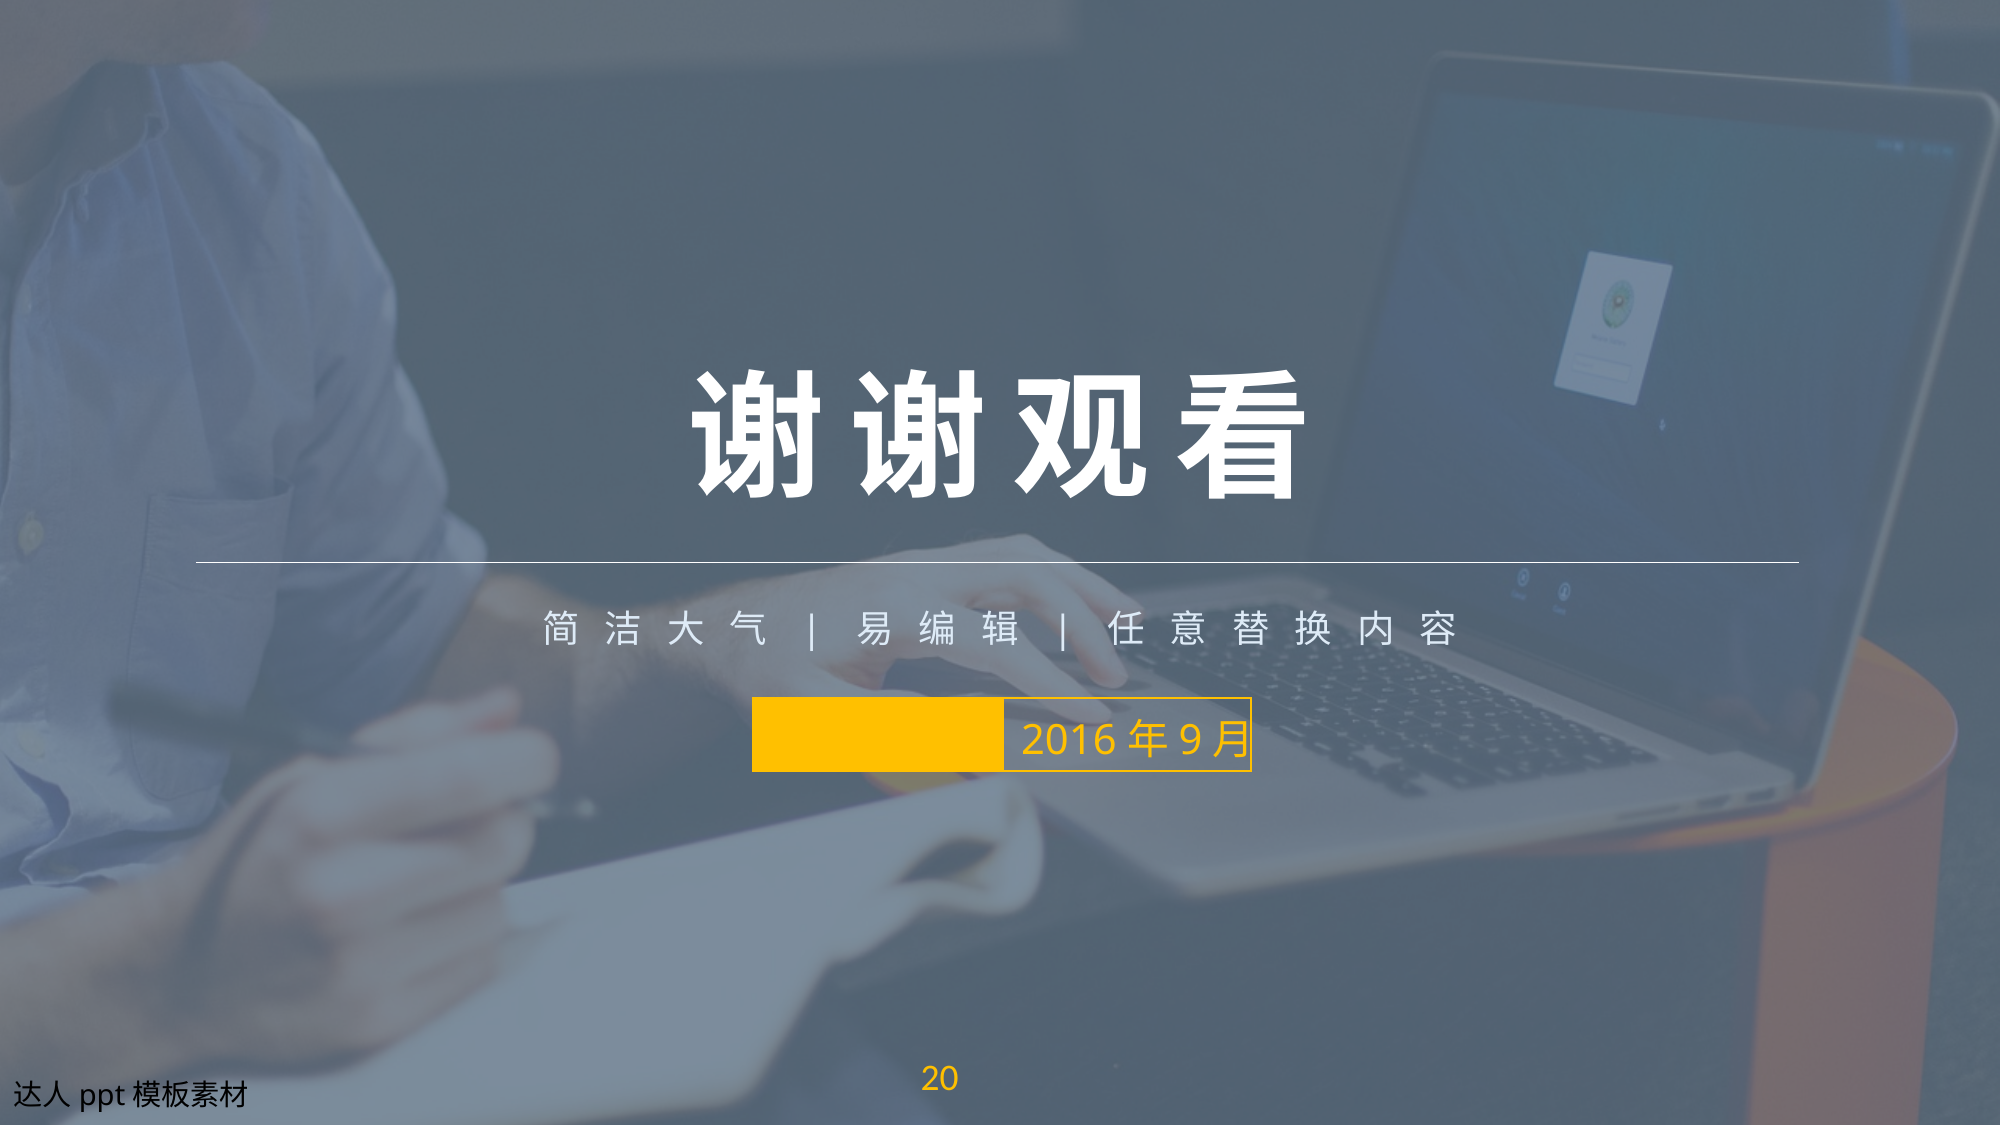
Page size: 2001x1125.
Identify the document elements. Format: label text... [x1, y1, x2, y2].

text_box 达人ppt模板素材 [0, 1069, 264, 1119]
title 谢谢观看 [137, 132, 1863, 525]
subtitle 简洁大气|易编辑|任意替换内容 [137, 602, 1863, 874]
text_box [752, 698, 1257, 771]
